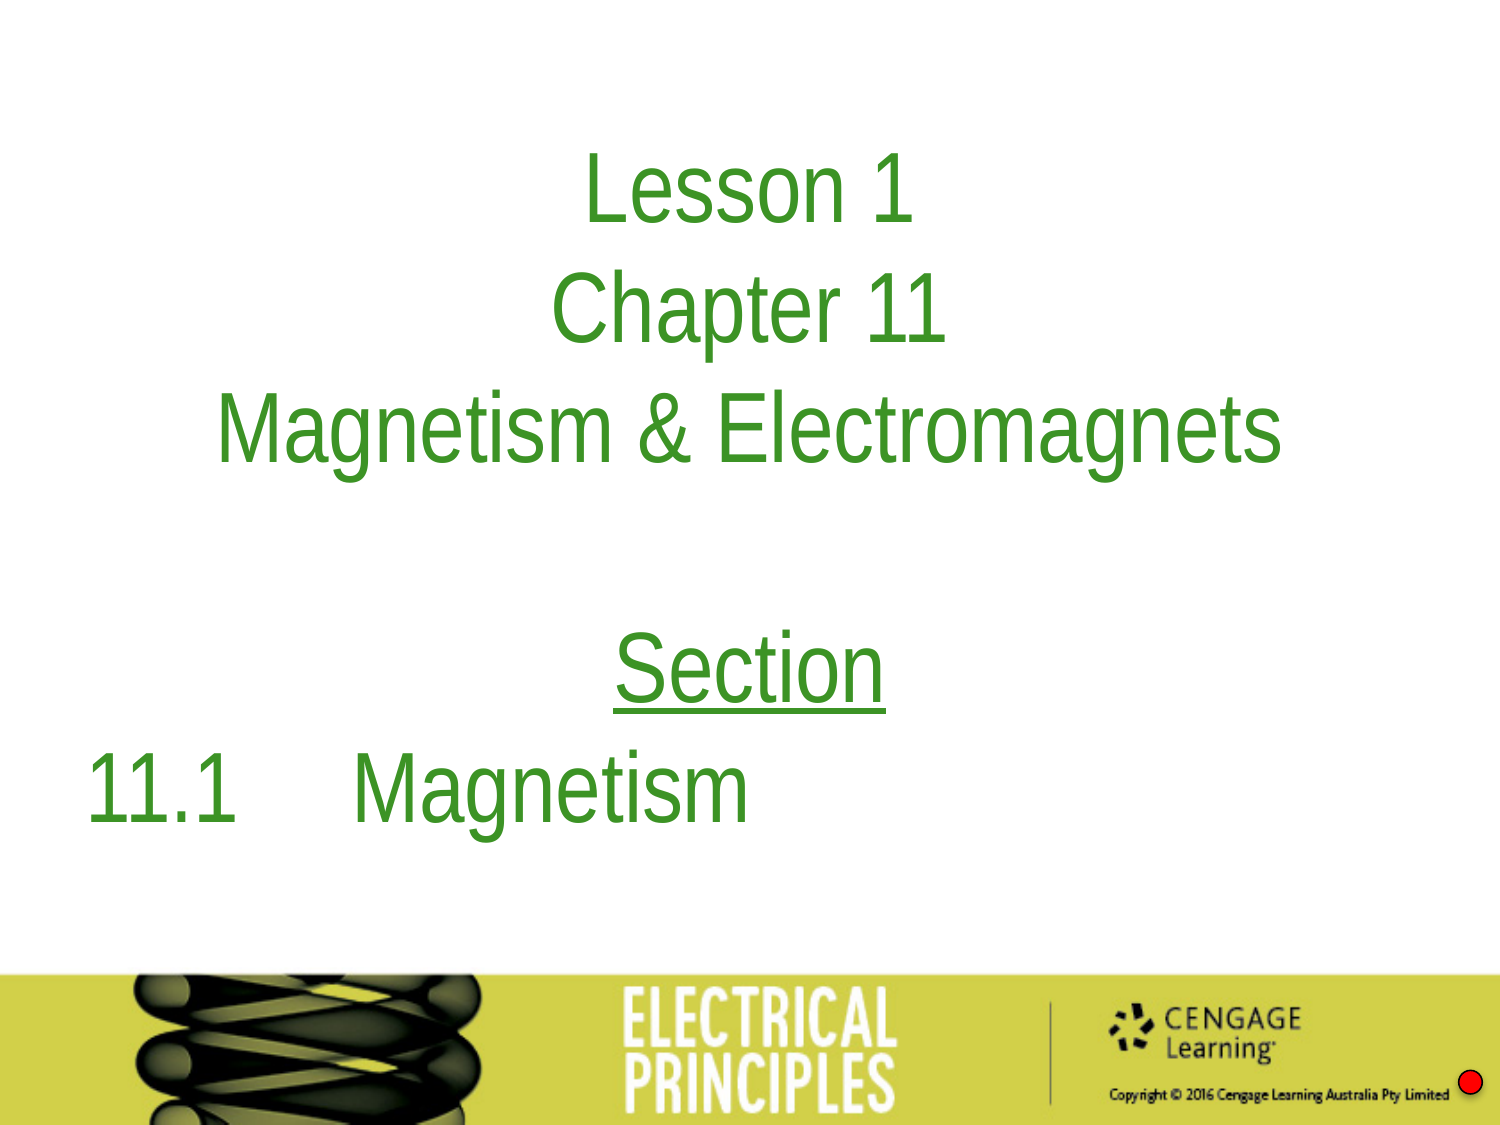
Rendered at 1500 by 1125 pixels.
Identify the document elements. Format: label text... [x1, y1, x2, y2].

text_box [1457, 1069, 1484, 1095]
picture [0, 0, 1500, 1125]
text_box Lesson 1 Chapter 11 Magnetism & Electromagnets Section 11.1 Magnetism [70, 19, 1430, 947]
